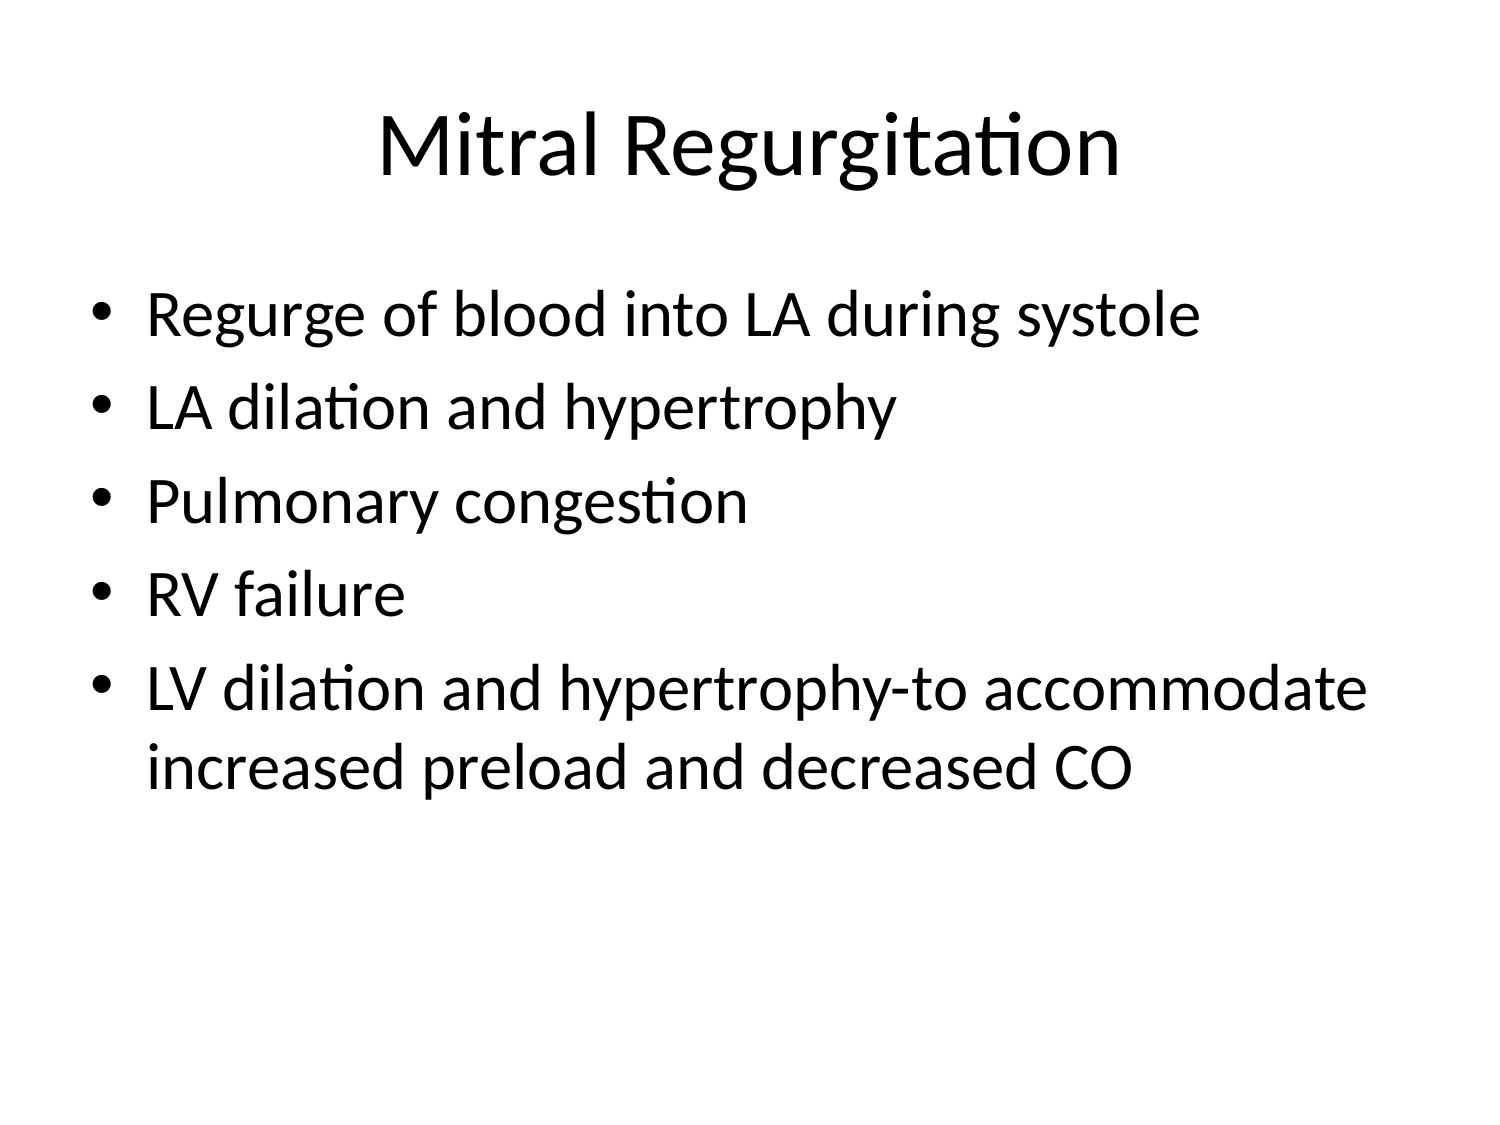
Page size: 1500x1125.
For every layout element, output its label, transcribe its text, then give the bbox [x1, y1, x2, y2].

list Regurge of blood into LA during systole LA dilation and hypertrophy Pulmonary congestion RV failure LV dilation and hypertrophy-to accommodate increased preload and decreased CO [75, 262, 1425, 1005]
title Mitral Regurgitation [75, 45, 1425, 233]
